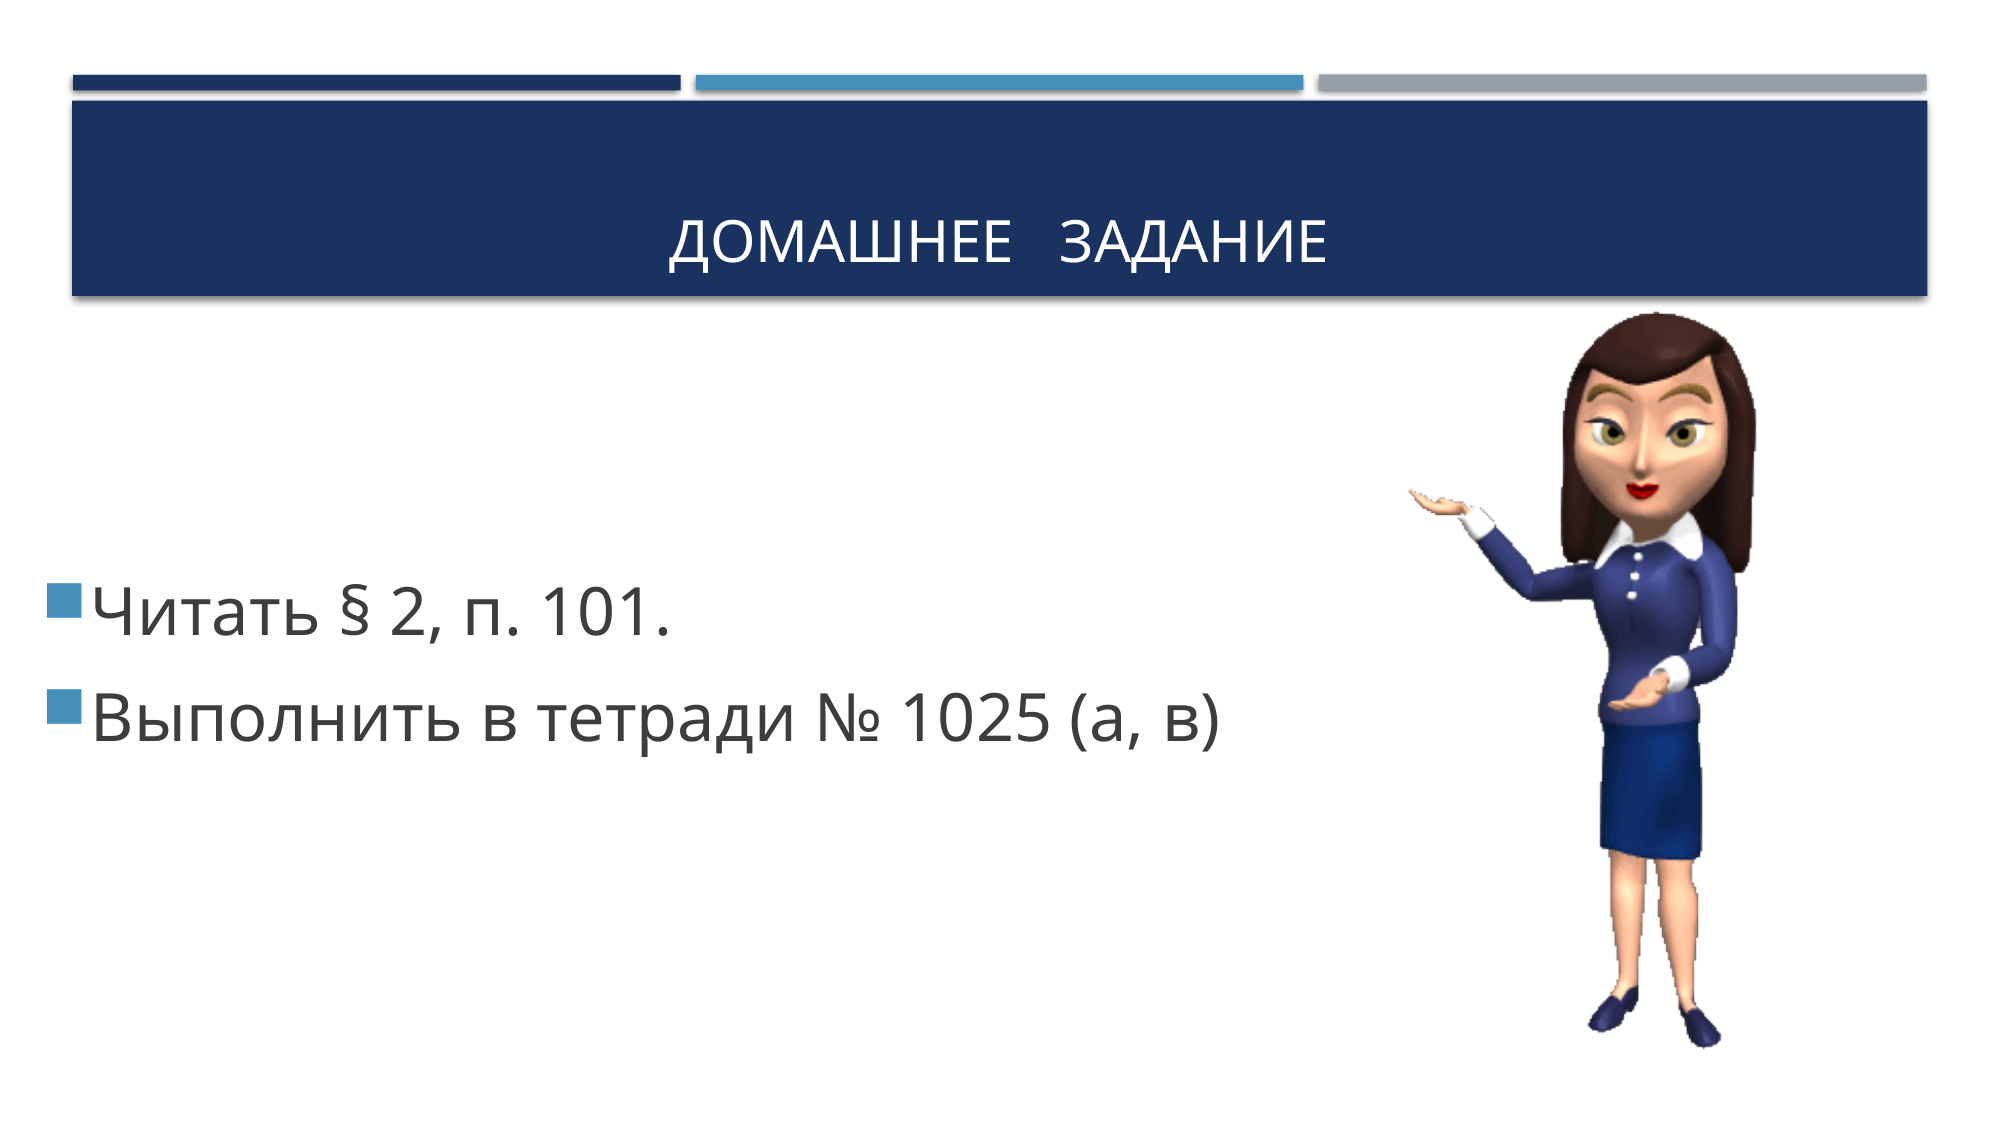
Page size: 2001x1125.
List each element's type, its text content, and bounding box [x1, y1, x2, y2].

picture [1324, 280, 1865, 1052]
title ДОМАШНЕЕ ЗАДАНИЕ [95, 115, 1905, 282]
list Читать § 2, п. 101. Выполнить в тетради № 1025 (а, в) [25, 319, 1367, 1069]
